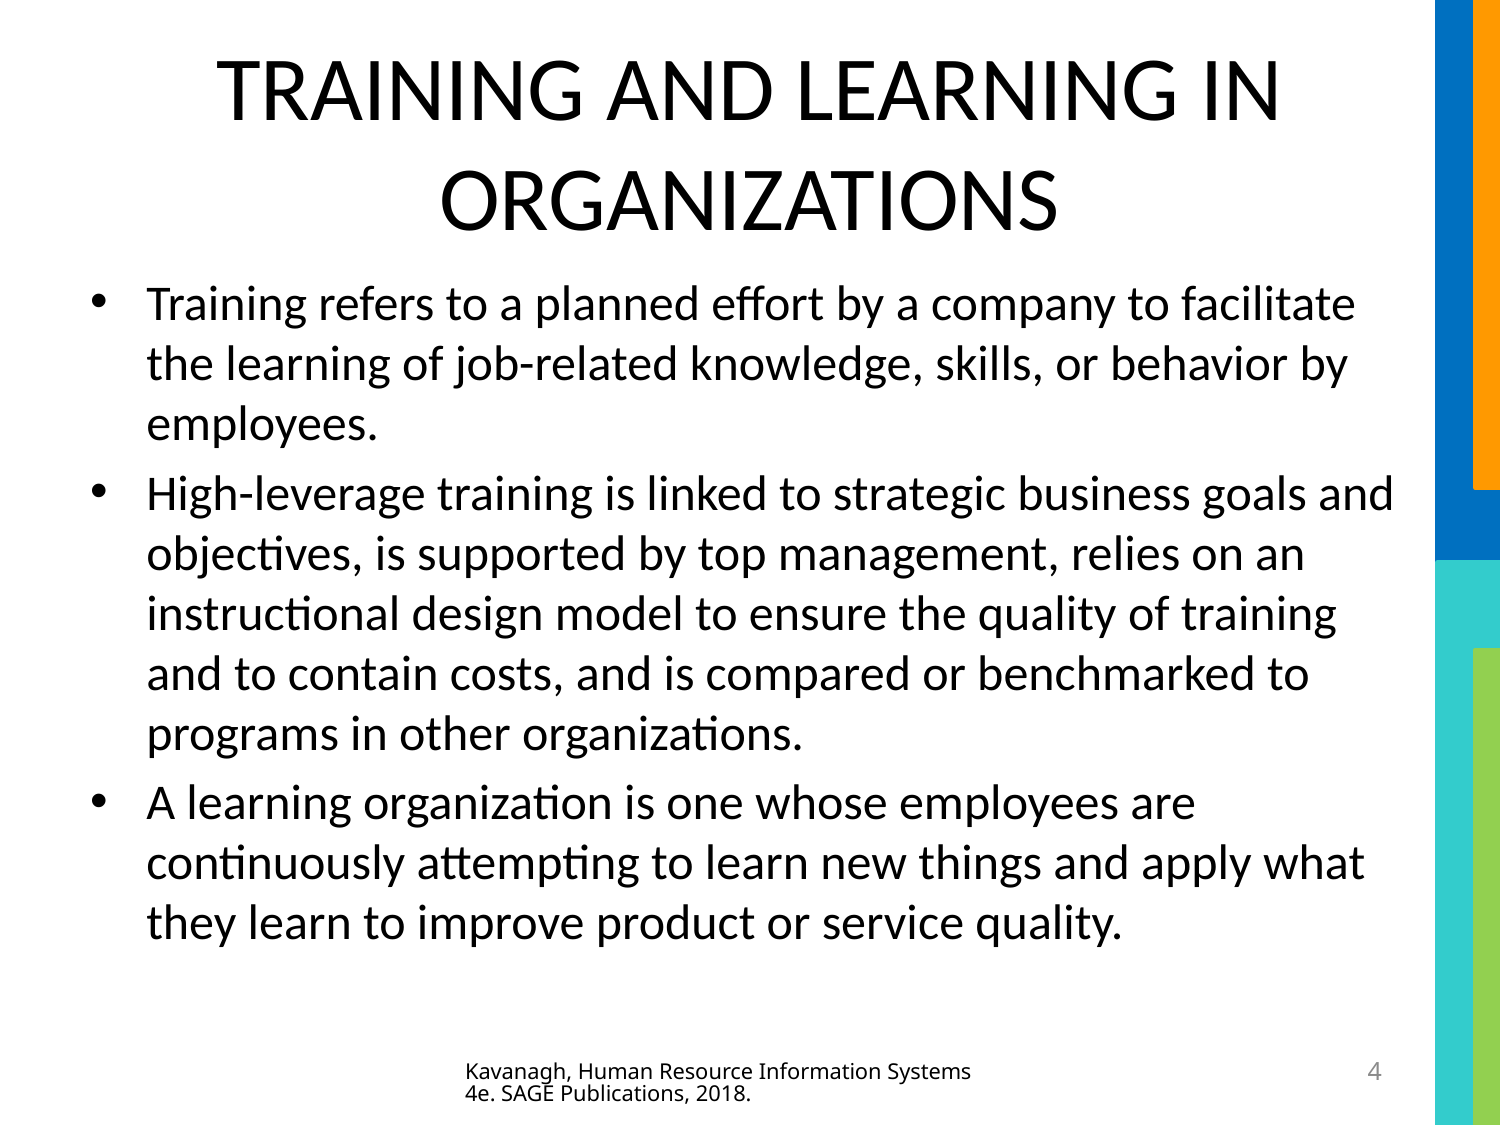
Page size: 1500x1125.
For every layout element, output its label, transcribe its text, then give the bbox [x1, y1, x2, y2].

list Training refers to a planned effort by a company to facilitate the learning of job-related knowledge, skills, or behavior by employees. High-leverage training is linked to strategic business goals and objectives, is supported by top management, relies on an instructional design model to ensure the quality of training and to contain costs, and is compared or benchmarked to programs in other organizations. A learning organization is one whose employees are continuously attempting to learn new things and apply what they learn to improve product or service quality. [75, 262, 1425, 1005]
slide_number 4 [1059, 1042, 1397, 1103]
title TRAINING AND LEARNING IN ORGANIZATIONS [75, 45, 1425, 233]
footer Kavanagh, Human Resource Information Systems 4e. SAGE Publications, 2018. [450, 1042, 1004, 1103]
